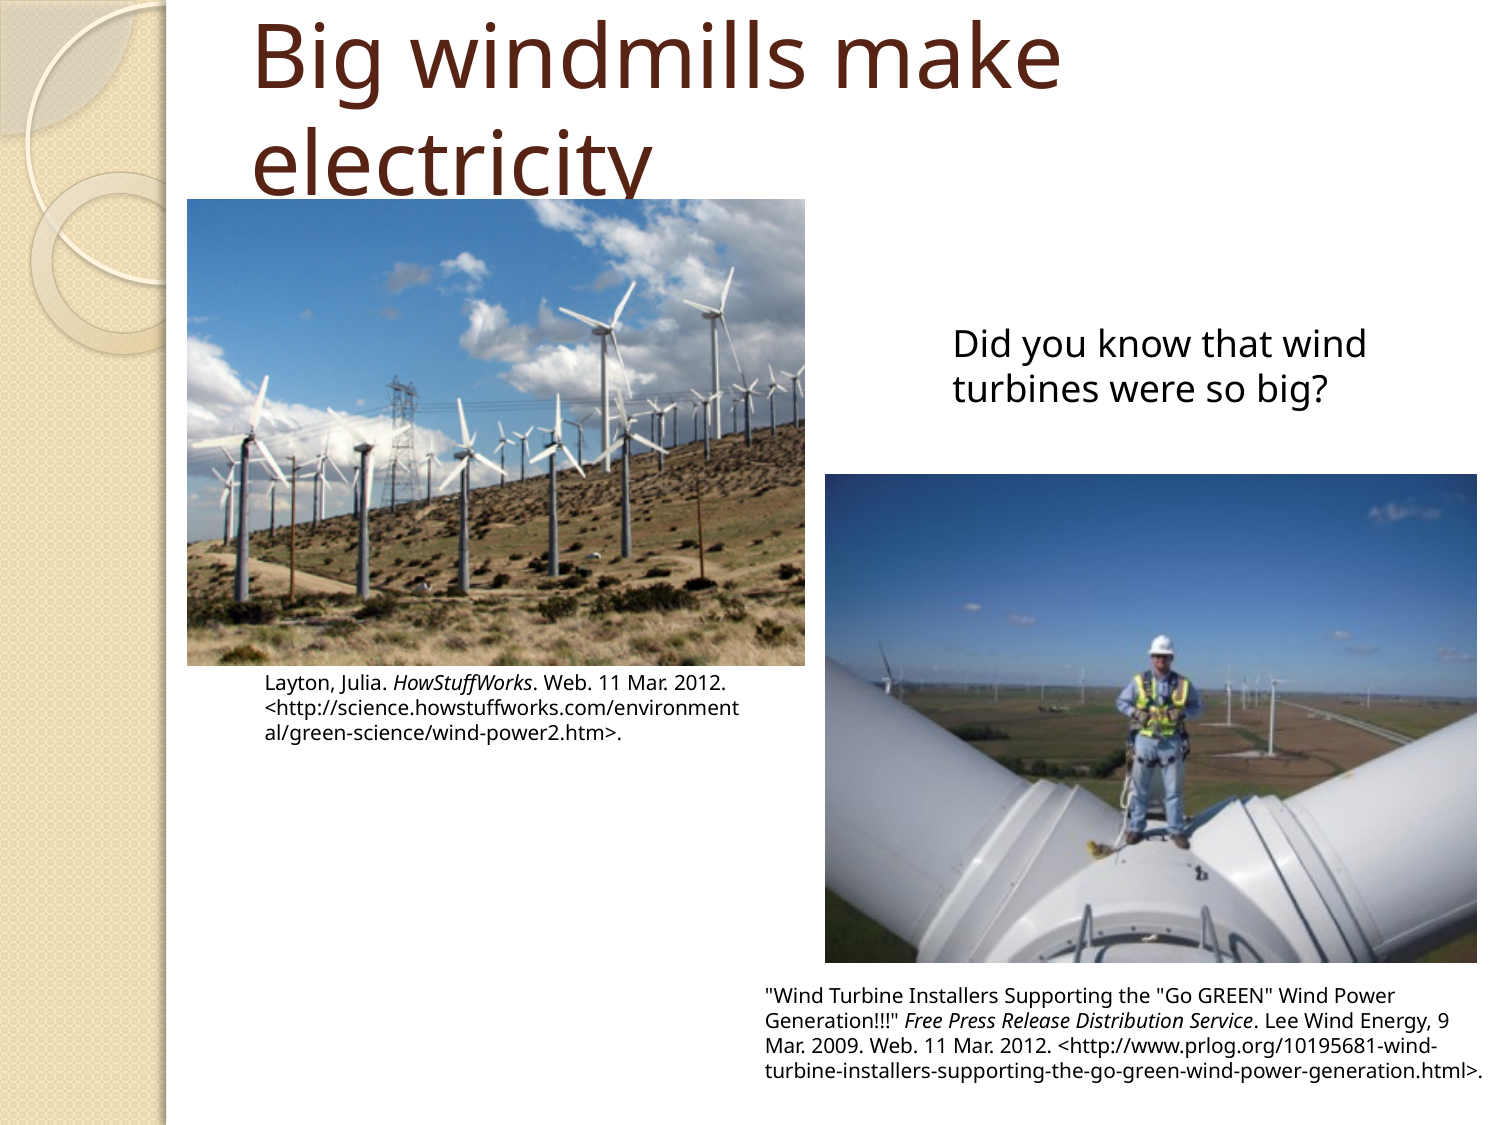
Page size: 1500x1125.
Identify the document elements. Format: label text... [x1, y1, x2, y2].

picture [187, 199, 805, 666]
text_box Did you know that wind turbines were so big? [937, 312, 1400, 418]
text_box Layton, Julia. HowStuffWorks. Web. 11 Mar. 2012. <http://science.howstuffworks.com/environmental/green-science/wind-power2.htm>. [249, 678, 763, 753]
title Big windmills make electricity [235, 12, 1466, 200]
text_box "Wind Turbine Installers Supporting the "Go GREEN" Wind Power Generation!!!" Free Press Release Distribution Service. Lee Wind Energy, 9 Mar. 2009. Web. 11 Mar. 2012. <http://www.prlog.org/10195681-wind-turbine-installers-supporting-the-go-green-wind-power-generation.html>. [749, 974, 1500, 1090]
picture [824, 474, 1477, 963]
